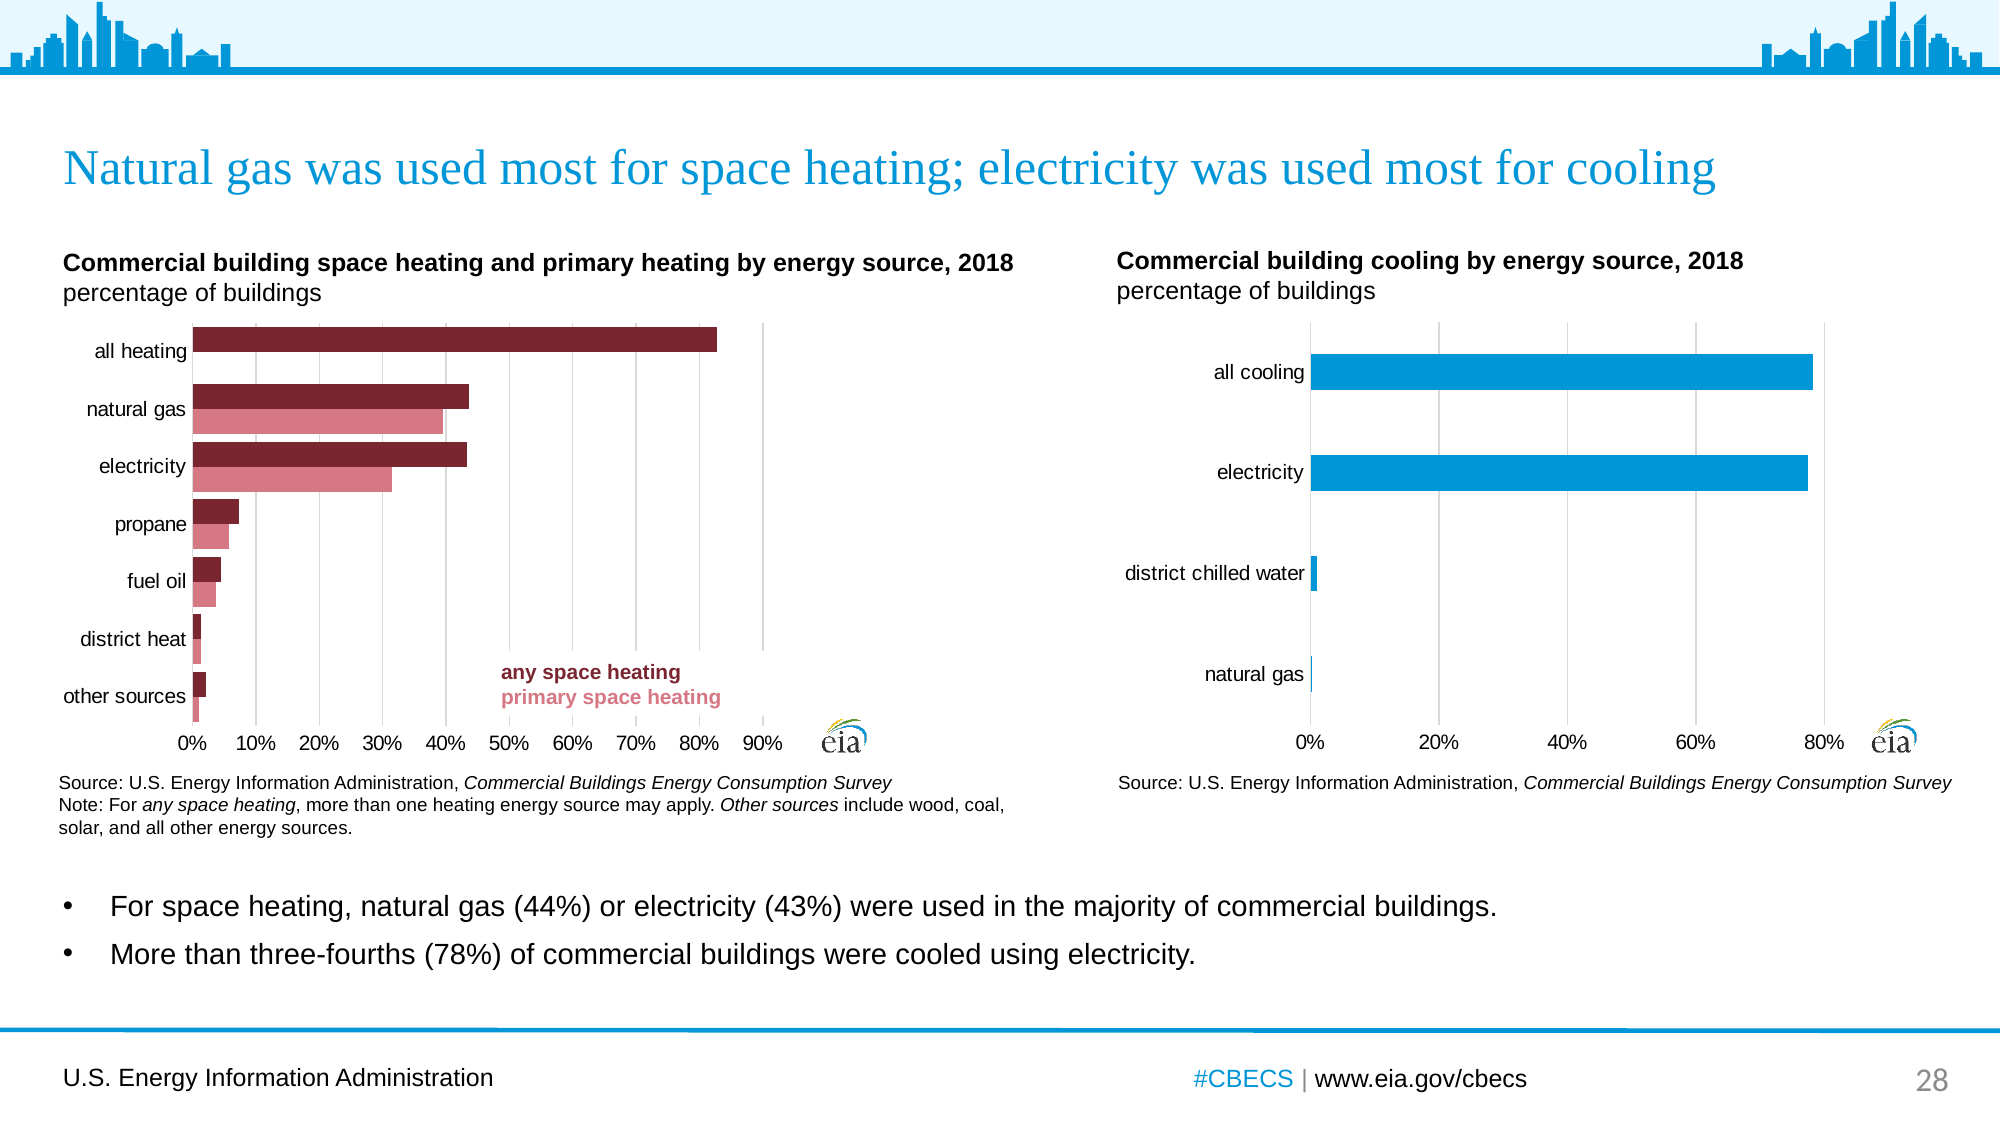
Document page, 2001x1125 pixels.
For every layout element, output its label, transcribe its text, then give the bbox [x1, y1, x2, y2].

title Natural gas was used most for space heating; electricity was used most for cooling [48, 77, 1952, 202]
footer #CBECS | www.eia.gov/cbecs [1023, 1047, 1699, 1107]
text_box Commercial building space heating and primary heating by energy source, 2018 percentage of buildings [48, 238, 1069, 314]
text_box For space heating, natural gas (44%) or electricity (43%) were used in the majority of commercial buildings. More than three-fourths (78%) of commercial buildings were cooled using electricity. [48, 880, 1904, 978]
picture [1869, 716, 1920, 755]
text_box Source: U.S. Energy Information Administration, Commercial Buildings Energy Consumption Survey [1103, 763, 1974, 801]
text_box Commercial building cooling by energy source, 2018 percentage of buildings [1101, 237, 1844, 312]
chart [1109, 312, 1860, 763]
slide_number 28 [1886, 1048, 1978, 1109]
chart [48, 313, 799, 764]
text_box Source: U.S. Energy Information Administration, Commercial Buildings Energy Consumption Survey Note: For any space heating, more than one heating energy source may apply. Other sources include wood, coal, solar, and all other energy sources. [43, 763, 1044, 868]
picture [819, 716, 869, 755]
